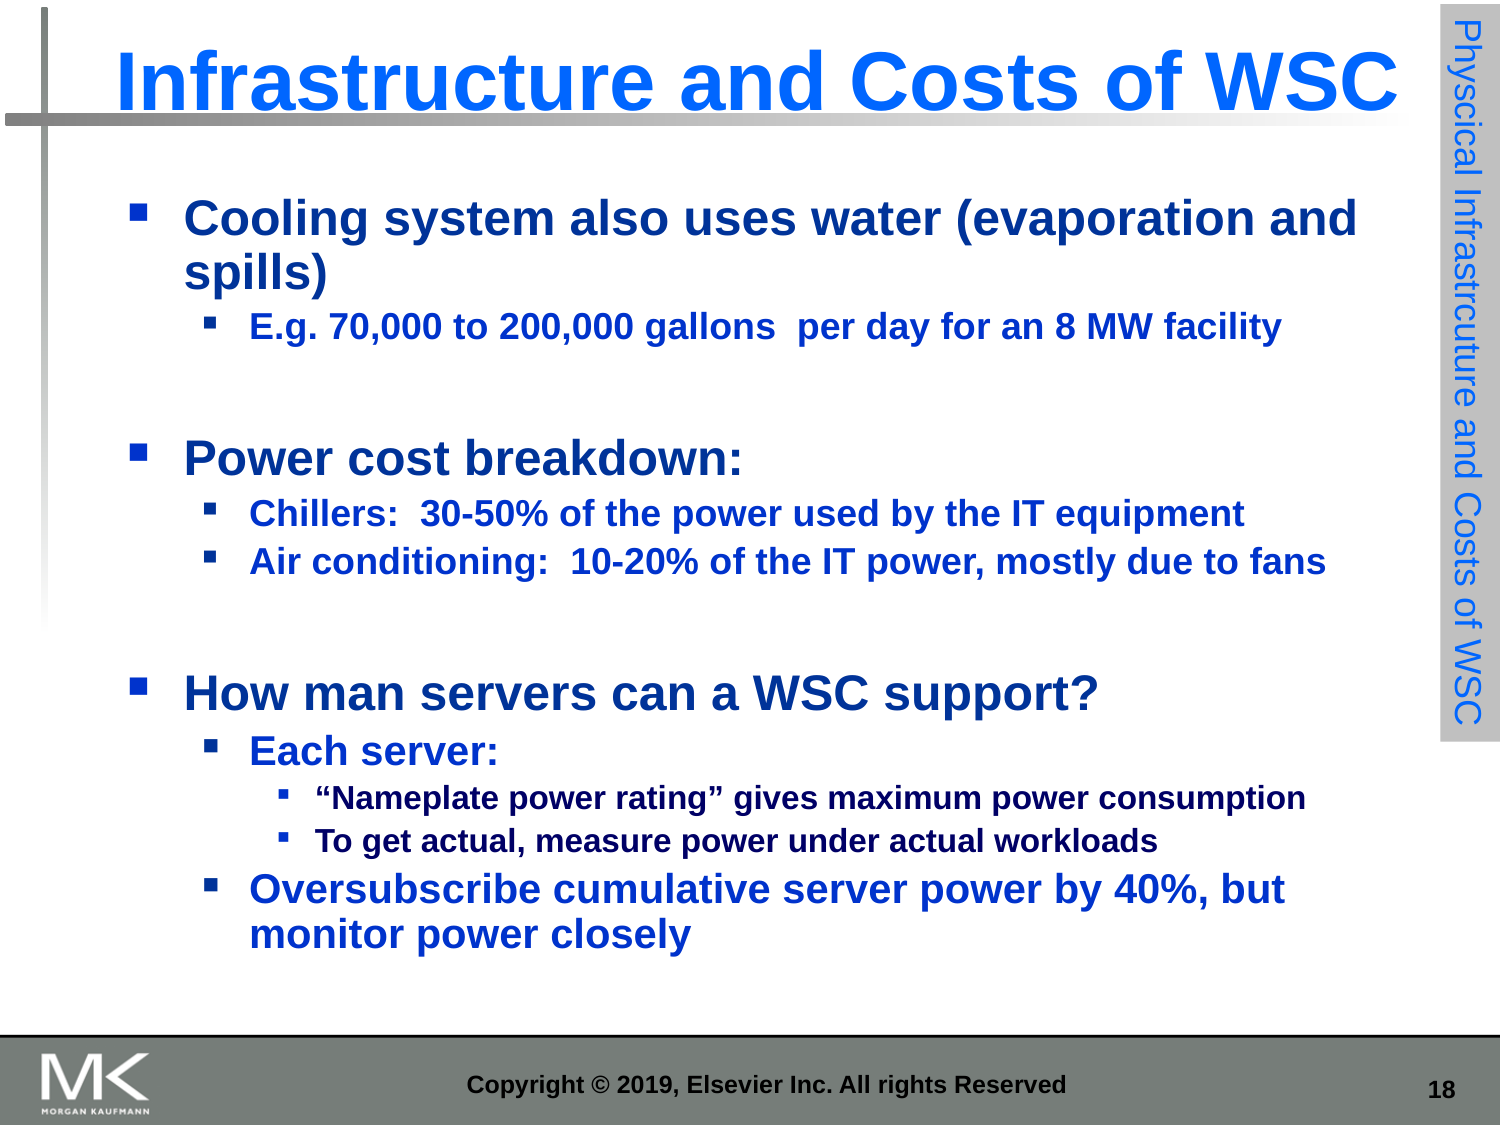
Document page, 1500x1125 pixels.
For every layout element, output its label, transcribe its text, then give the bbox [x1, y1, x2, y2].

text_box Physcical Infrastrcuture and Costs of WSC [1440, 4, 1500, 742]
picture [29, 1046, 160, 1123]
footer Copyright © 2019, Elsevier Inc. All rights Reserved [170, 1046, 1365, 1106]
title Infrastructure and Costs of WSC [100, 17, 1440, 135]
list Cooling system also uses water (evaporation and spills) E.g. 70,000 to 200,000 gallons per day for an 8 MW facility Power cost breakdown: Chillers: 30-50% of the power used by the IT equipment Air conditioning: 10-20% of the IT power, mostly due to fans How man servers can a WSC support? Each server: “Nameplate power rating” gives maximum power consumption To get actual, measure power under actual workloads Oversubscribe cumulative server power by 40%, but monitor power closely [111, 184, 1436, 1024]
